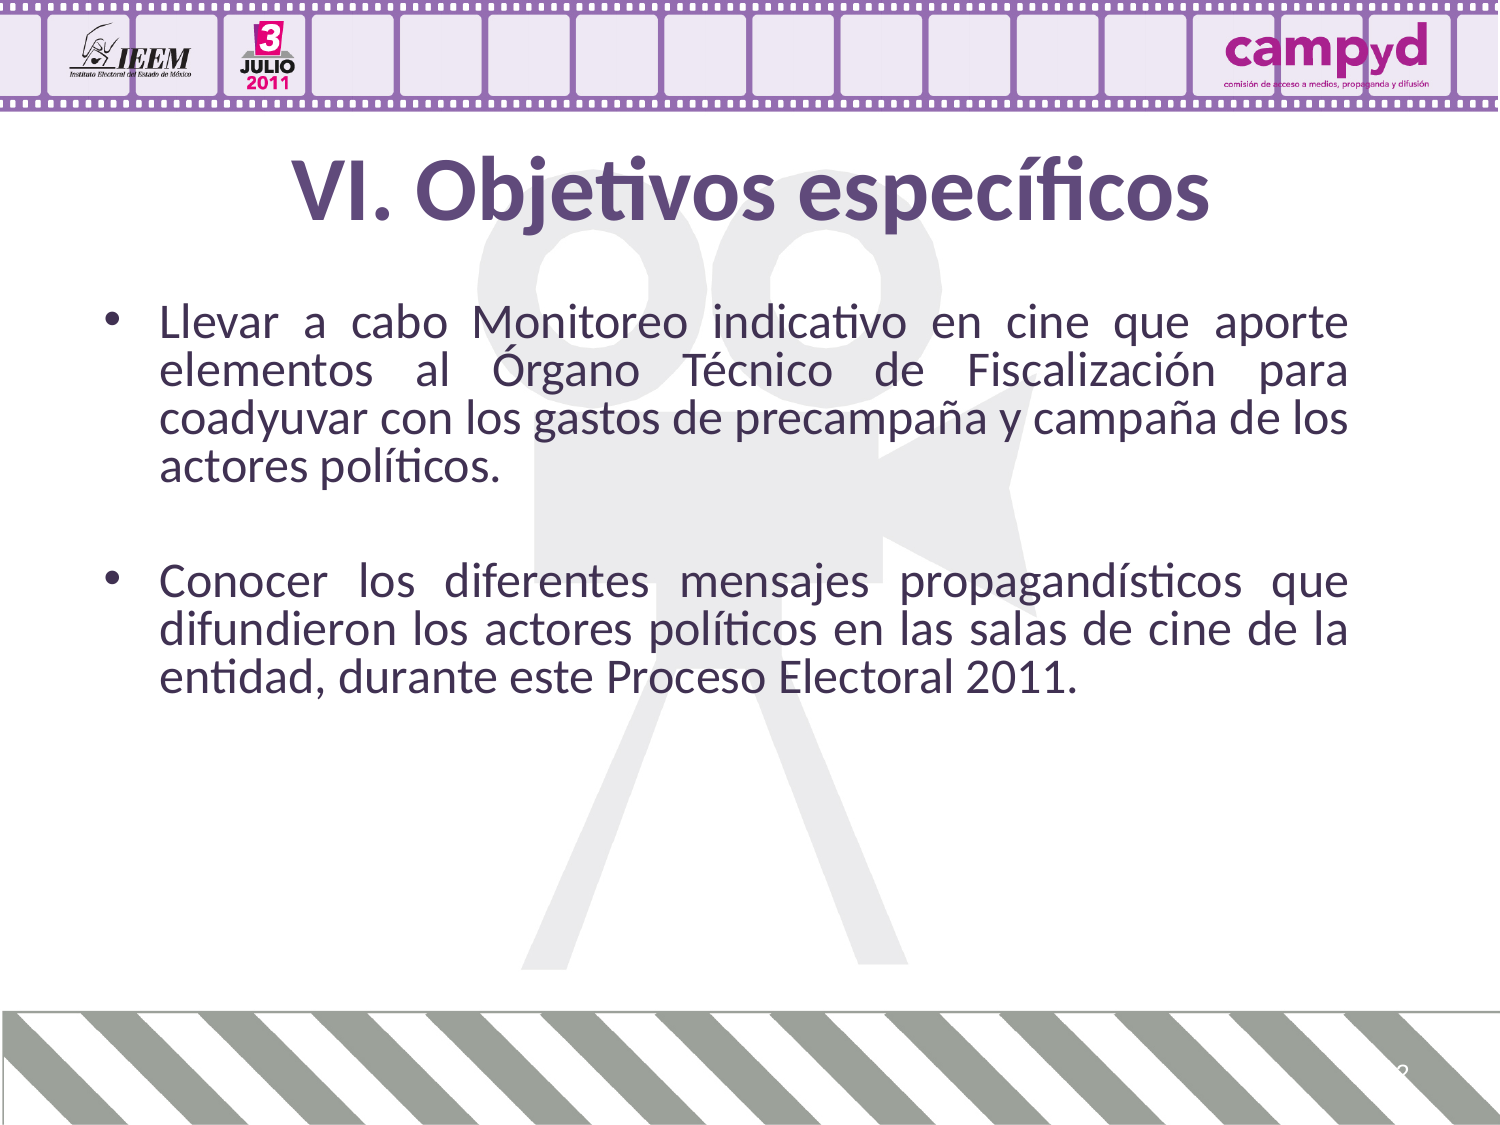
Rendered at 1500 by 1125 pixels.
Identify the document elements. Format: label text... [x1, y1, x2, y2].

slide_number 12 [1074, 1042, 1425, 1103]
title VI. Objetivos específicos [76, 89, 1427, 278]
list Llevar a cabo Monitoreo indicativo en cine que aporte elementos al Órgano Técnico de Fiscalización para coadyuvar con los gastos de precampaña y campaña de los actores políticos. Conocer los diferentes mensajes propagandísticos que difundieron los actores políticos en las salas de cine de la entidad, durante este Proceso Electoral 2011. [88, 292, 1365, 762]
picture [0, 0, 1500, 1125]
